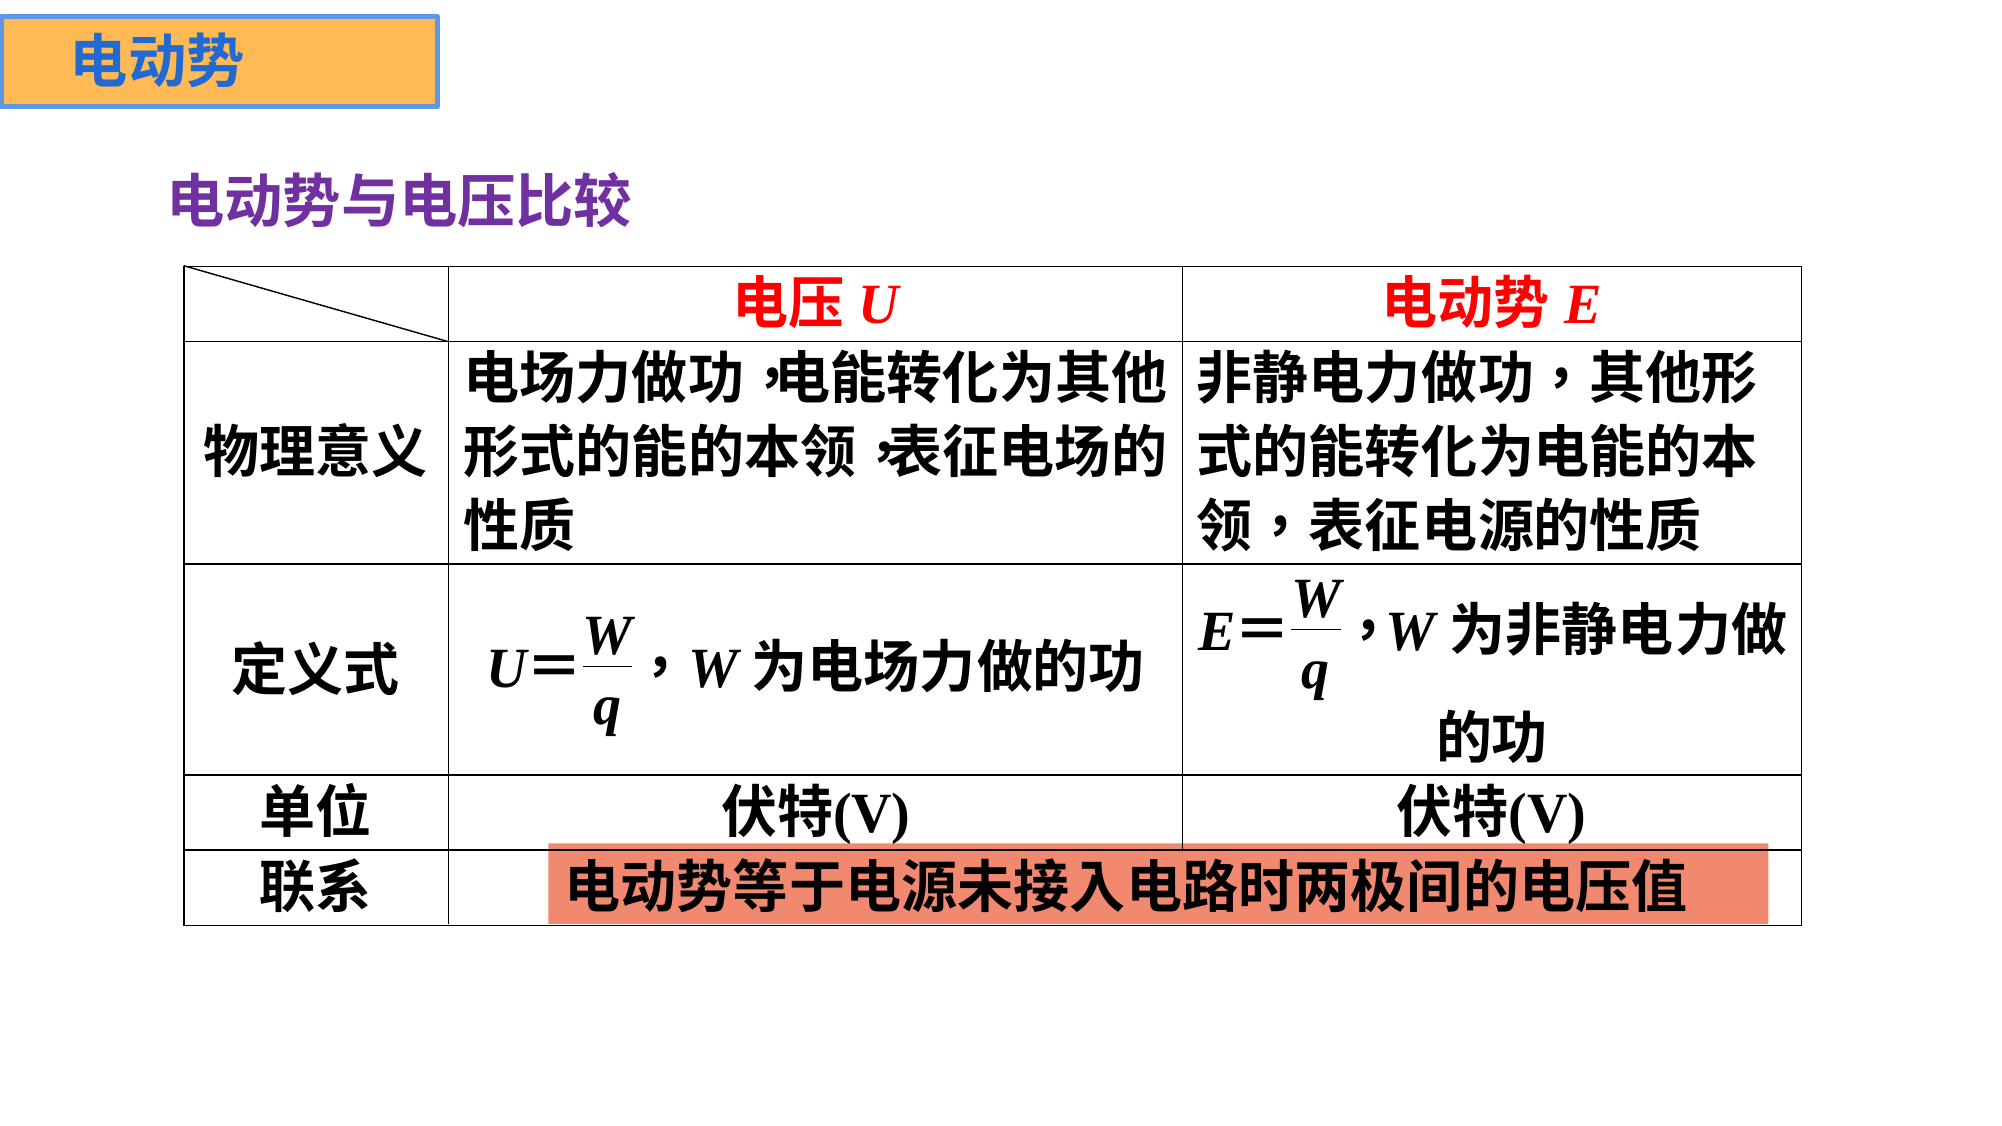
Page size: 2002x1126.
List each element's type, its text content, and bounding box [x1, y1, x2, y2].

text_box 电动势与电压比较 [151, 156, 671, 242]
text_box 电动势 [1, 16, 438, 107]
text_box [141, 265, 2001, 970]
